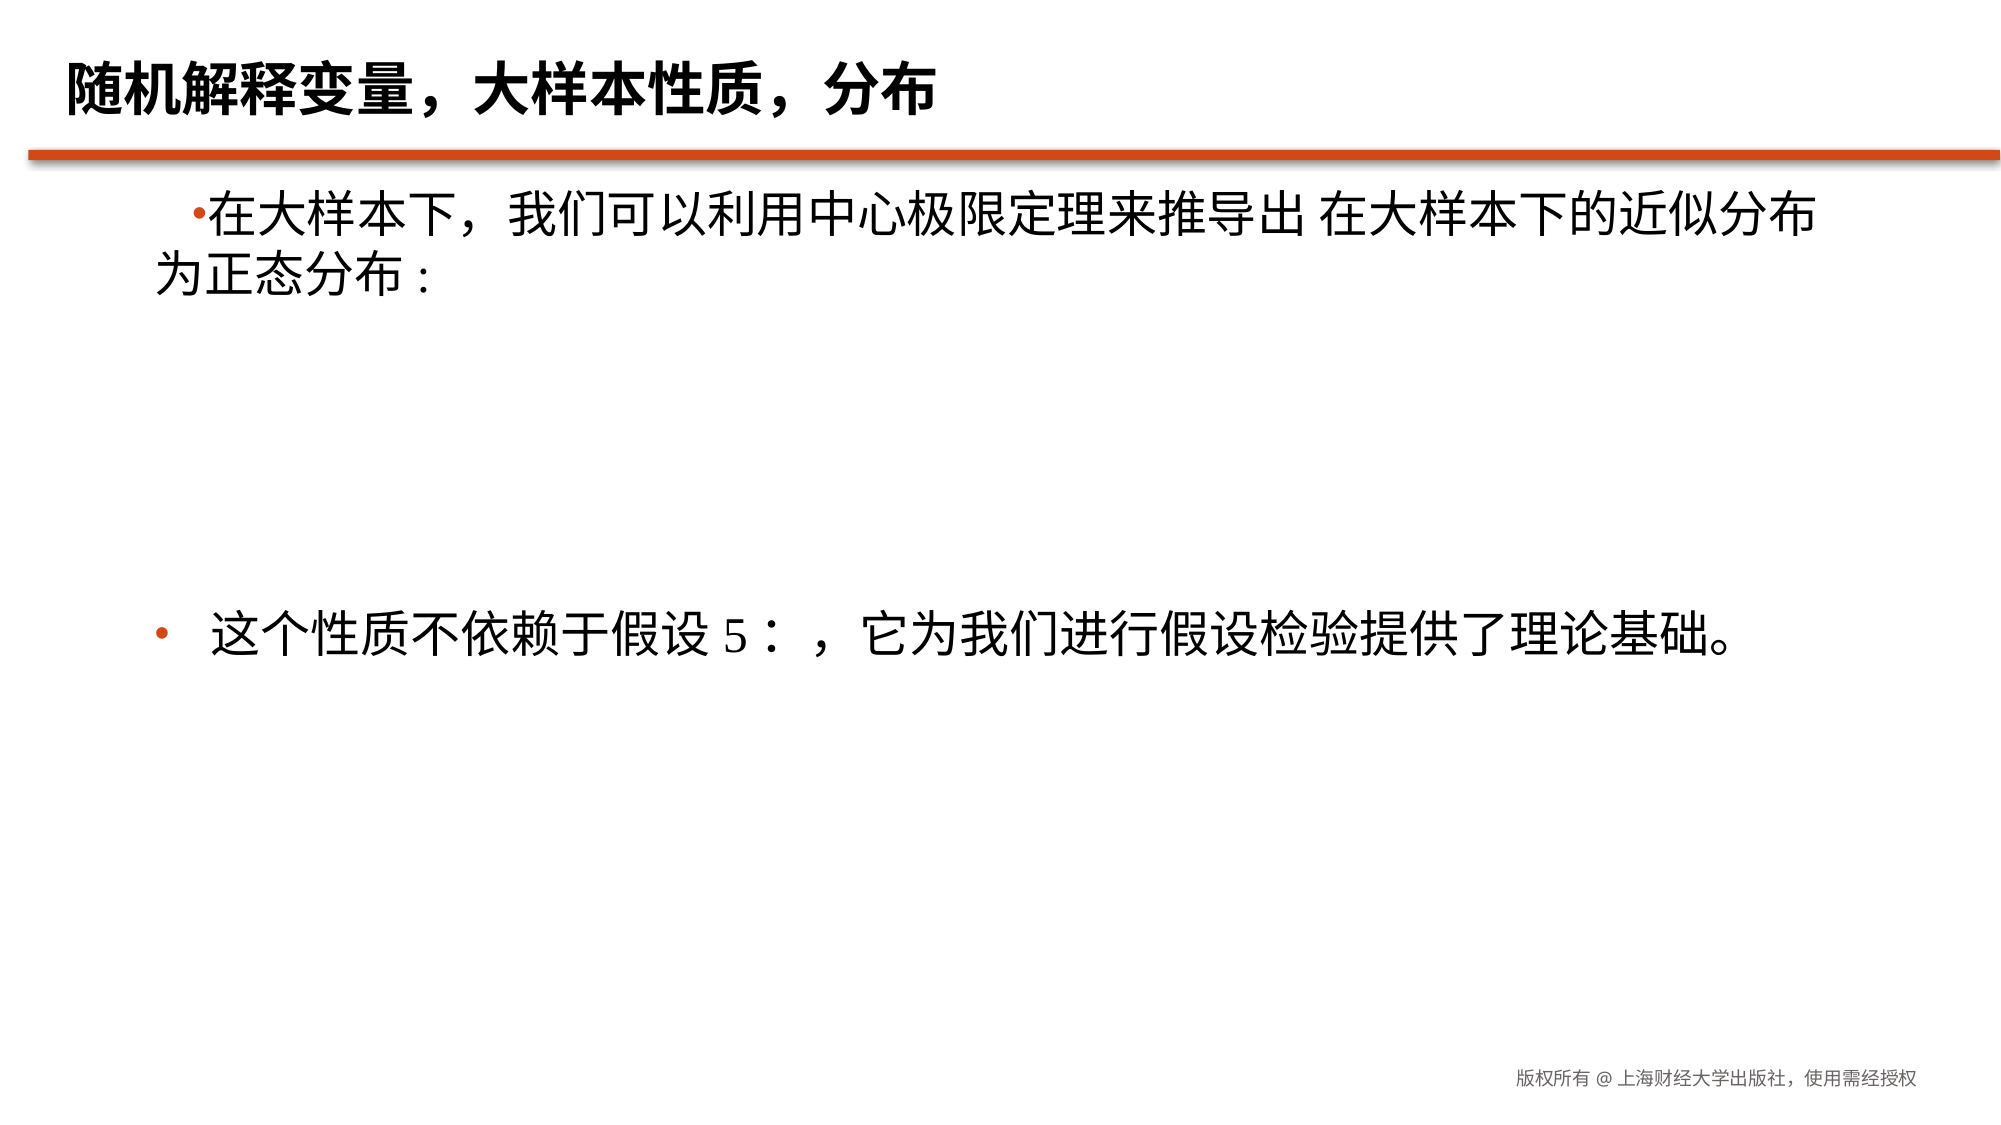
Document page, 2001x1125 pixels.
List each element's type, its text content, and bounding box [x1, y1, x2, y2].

footer 版权所有@上海财经大学出版社，使用需经授权 [1483, 1046, 1950, 1109]
title 随机解释变量，大样本性质，分布 [50, 50, 1825, 138]
